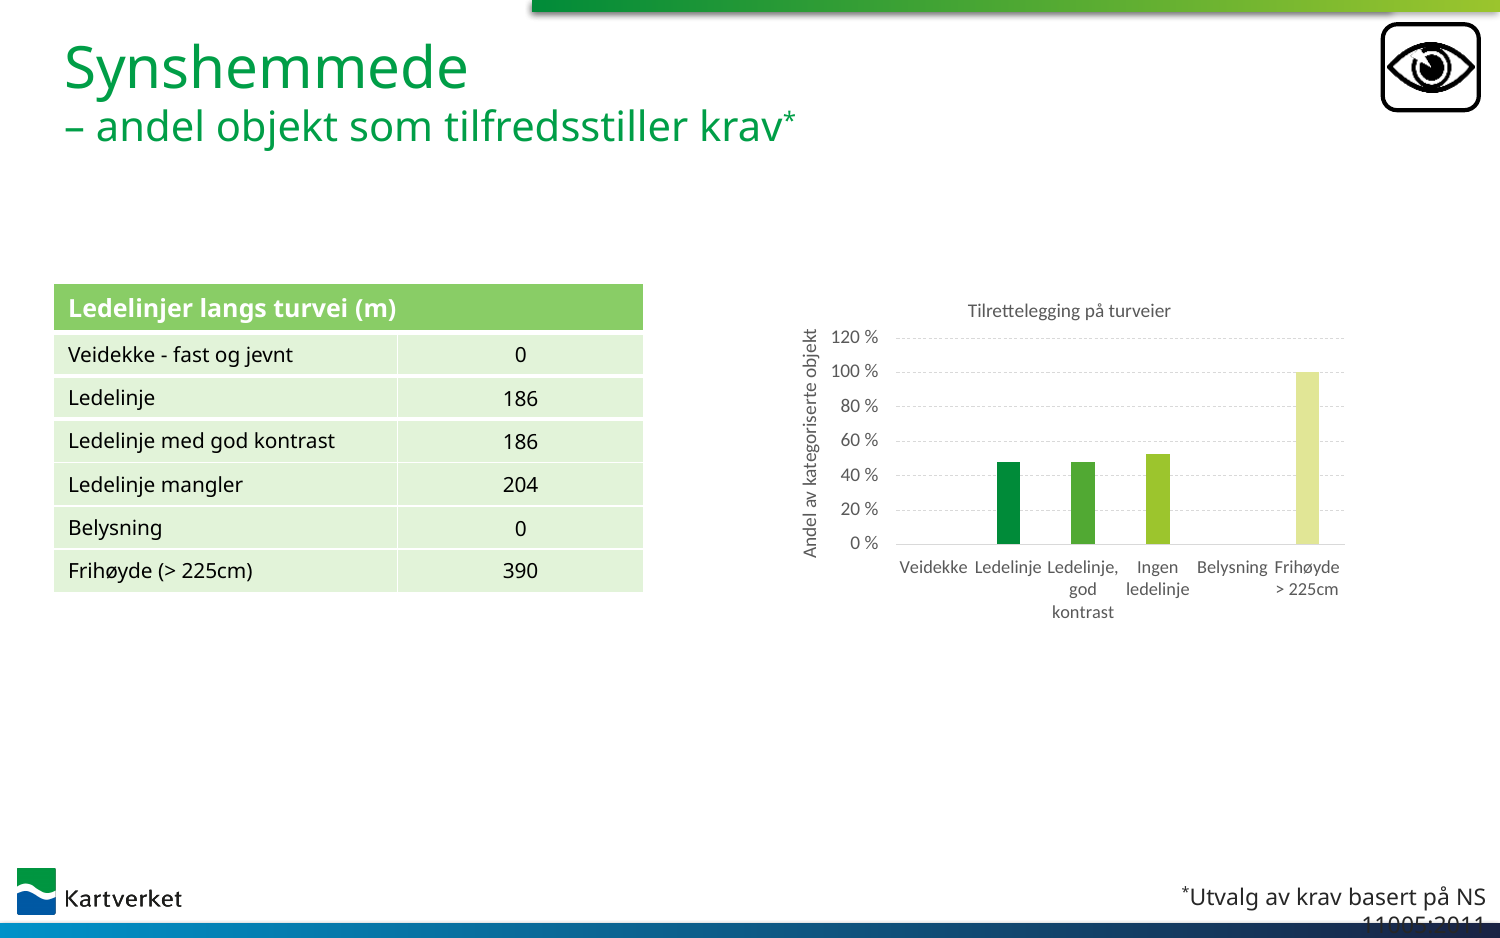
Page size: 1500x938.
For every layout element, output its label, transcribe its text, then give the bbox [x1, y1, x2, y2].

text_box *Utvalg av krav basert på NS 11005:2011 [1068, 873, 1500, 938]
table_cell 0 [398, 507, 643, 548]
table_cell Veidekke - fast og jevnt [54, 335, 397, 374]
table_cell 204 [398, 463, 643, 505]
table_cell Belysning [54, 507, 397, 548]
text_box Synshemmede – andel objekt som tilfredsstiller krav* [49, 24, 1431, 158]
table_cell 186 [398, 421, 643, 462]
table_header Ledelinjer langs turvei (m) [54, 284, 643, 330]
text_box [1382, 24, 1480, 111]
table_cell Ledelinje [54, 378, 397, 417]
picture [791, 291, 1348, 630]
table_cell 186 [398, 378, 643, 417]
table_cell Ledelinje mangler [54, 463, 397, 505]
table_cell Frihøyde (> 225cm) [54, 550, 397, 592]
table_cell 0 [398, 335, 643, 374]
table_cell Ledelinje med god kontrast [54, 421, 397, 462]
table_cell 390 [398, 550, 643, 592]
